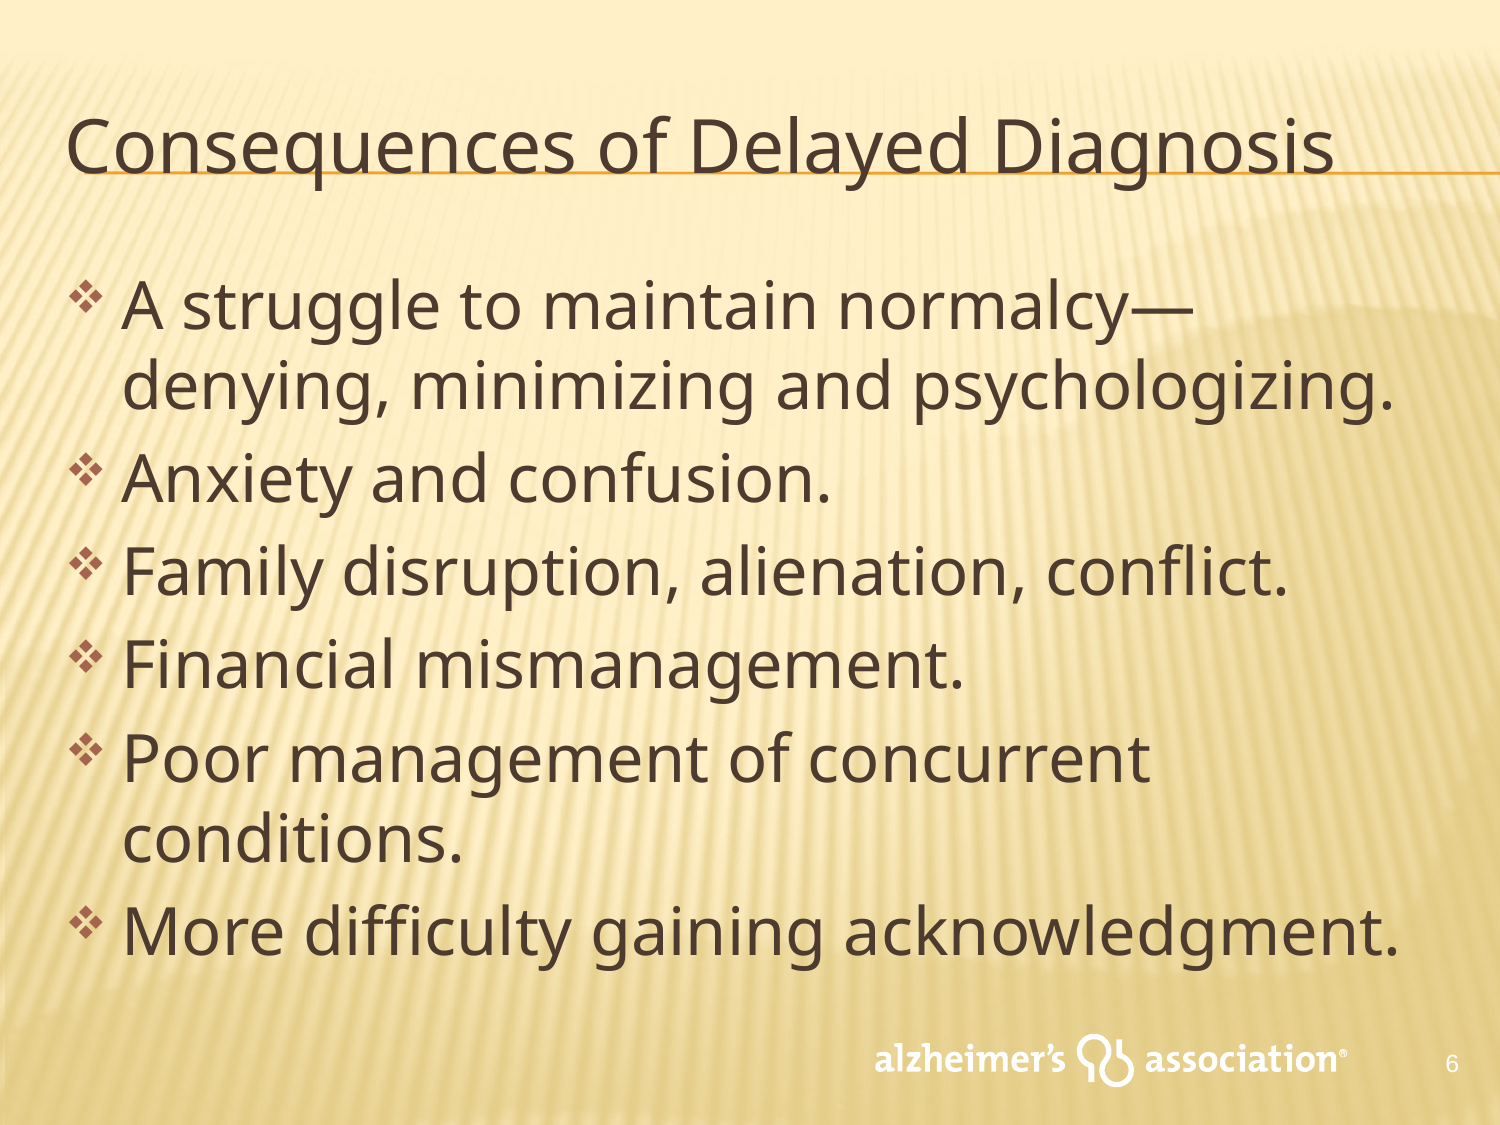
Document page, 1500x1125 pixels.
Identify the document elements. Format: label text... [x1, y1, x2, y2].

list A struggle to maintain normalcy—denying, minimizing and psychologizing. Anxiety and confusion. Family disruption, alienation, conflict. Financial mismanagement. Poor management of concurrent conditions. More difficulty gaining acknowledgment. [49, 254, 1476, 998]
slide_number 6 [1350, 1039, 1475, 1081]
title Consequences of Delayed Diagnosis [50, 75, 1475, 213]
